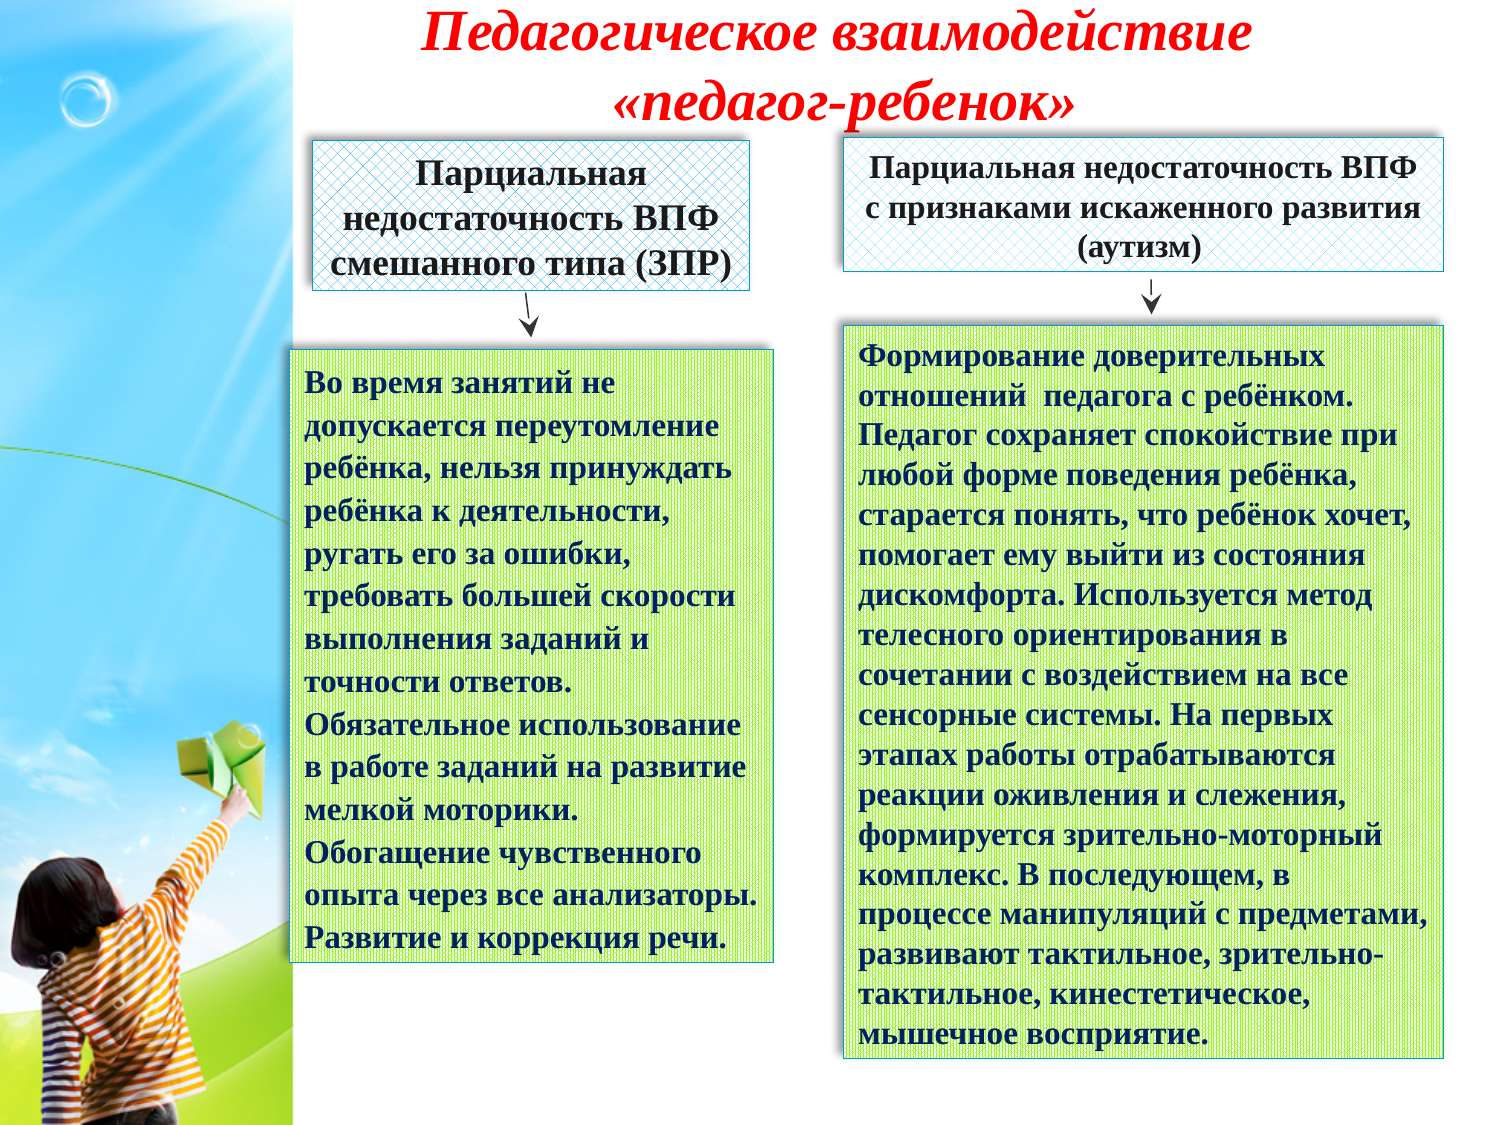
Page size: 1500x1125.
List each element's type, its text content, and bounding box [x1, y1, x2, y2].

text_box Во время занятий не допускается переутомление ребёнка, нельзя принуждать ребёнка к деятельности, ругать его за ошибки, требовать большей скорости выполнения заданий и точности ответов. Обязательное использование в работе заданий на развитие мелкой моторики. Обогащение чувственного опыта через все анализаторы. Развитие и коррекция речи. [289, 349, 774, 963]
picture [0, 0, 1500, 1125]
text_box Парциальная недостаточность ВПФ смешанного типа (ЗПР) [312, 140, 750, 291]
title Педагогическое взаимодействие «педагог-ребенок» [194, 0, 1495, 125]
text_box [525, 292, 532, 338]
text_box Парциальная недостаточность ВПФ с признаками искаженного развития (аутизм) [843, 137, 1444, 272]
text_box Формирование доверительных отношений педагога с ребёнком. Педагог сохраняет спокойствие при любой форме поведения ребёнка, старается понять, что ребёнок хочет, помогает ему выйти из состояния дискомфорта. Используется метод телесного ориентирования в сочетании с воздействием на все сенсорные системы. На первых этапах работы отрабатываются реакции оживления и слежения, формируется зрительно-моторный комплекс. В последующем, в процессе манипуляций с предметами, развивают тактильное, зрительно-тактильное, кинестетическое, мышечное восприятие. [843, 325, 1444, 1059]
